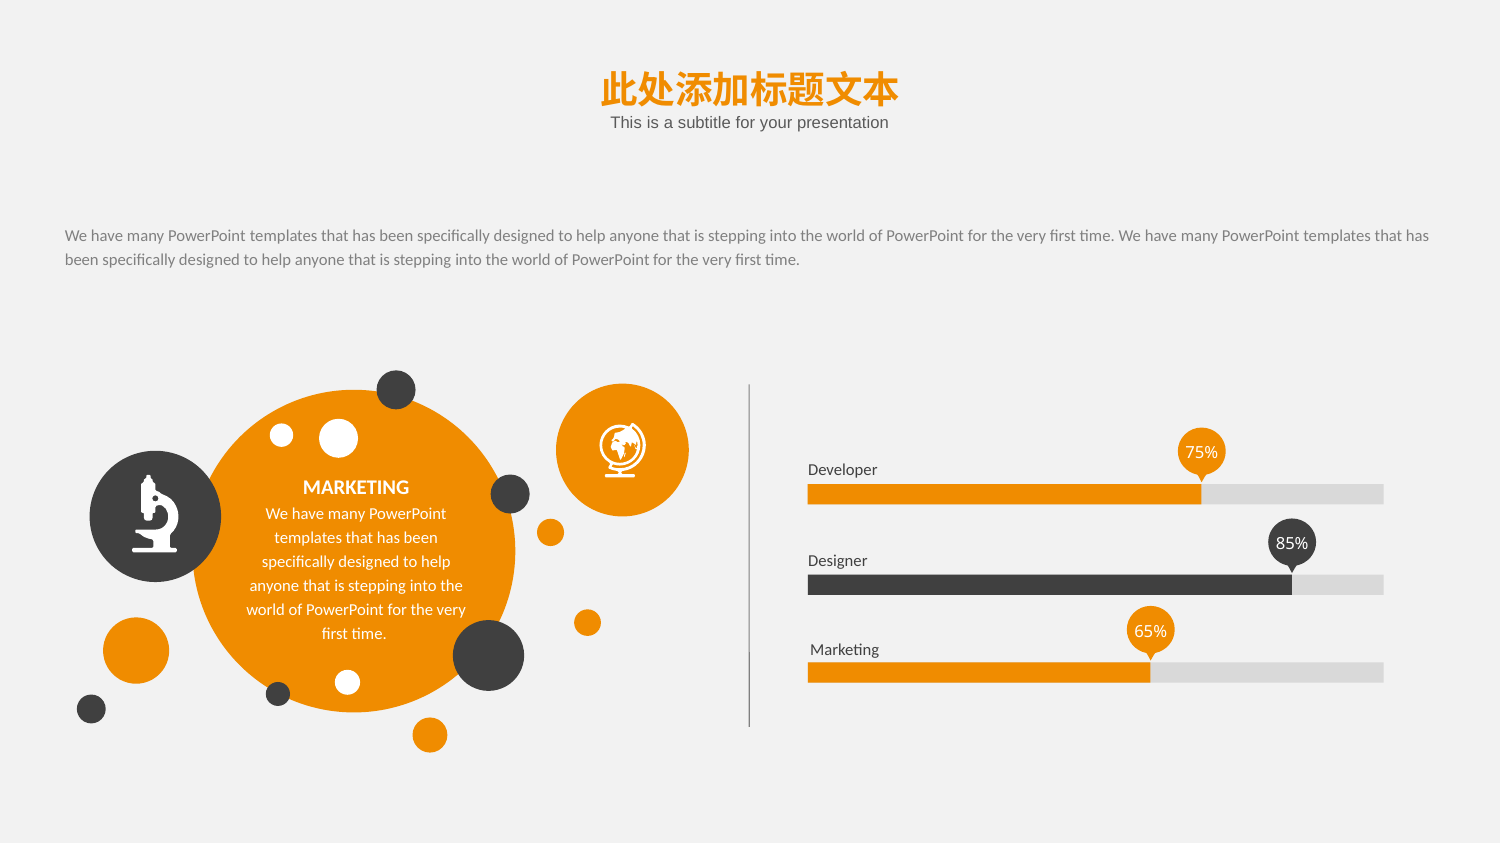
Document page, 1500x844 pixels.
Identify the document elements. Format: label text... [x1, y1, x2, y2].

text_box [103, 617, 170, 684]
text_box [269, 423, 294, 447]
text_box [1177, 427, 1226, 483]
text_box [807, 662, 1151, 683]
text_box Developer [793, 451, 897, 487]
text_box [1268, 518, 1317, 574]
text_box [807, 574, 1292, 595]
text_box [193, 389, 516, 713]
text_box [574, 609, 601, 636]
text_box [599, 422, 646, 478]
text_box [556, 383, 689, 517]
text_box [490, 474, 530, 514]
text_box Designer [793, 542, 887, 578]
text_box 85% [1275, 533, 1309, 554]
text_box [334, 669, 361, 695]
text_box [1151, 662, 1384, 683]
text_box 65% [1134, 620, 1168, 641]
text_box [1292, 574, 1384, 595]
text_box [132, 474, 179, 553]
text_box [1126, 605, 1175, 661]
text_box Marketing [795, 631, 899, 667]
text_box [89, 450, 222, 583]
text_box [76, 694, 106, 724]
text_box 此处添加标题文本 [567, 58, 933, 119]
text_box [807, 484, 1202, 505]
text_box MARKETING We have many PowerPoint templates that has been specifically designed to help anyone that is stepping into the world of PowerPoint for the very first time. [238, 469, 475, 643]
text_box 75% [1185, 442, 1219, 463]
text_box [265, 681, 291, 706]
text_box [1202, 484, 1384, 505]
text_box [319, 418, 359, 458]
text_box [452, 620, 525, 691]
text_box [412, 717, 448, 753]
text_box [376, 370, 416, 410]
text_box [536, 518, 565, 547]
text_box We have many PowerPoint templates that has been specifically designed to help anyone that is stepping into the world of PowerPoint for the very first time. We have many PowerPoint templates that has been specifically designed to help anyone that is stepping into the world of PowerPoint for the very first time. [64, 220, 1435, 269]
text_box This is a subtitle for your presentation [602, 112, 898, 133]
